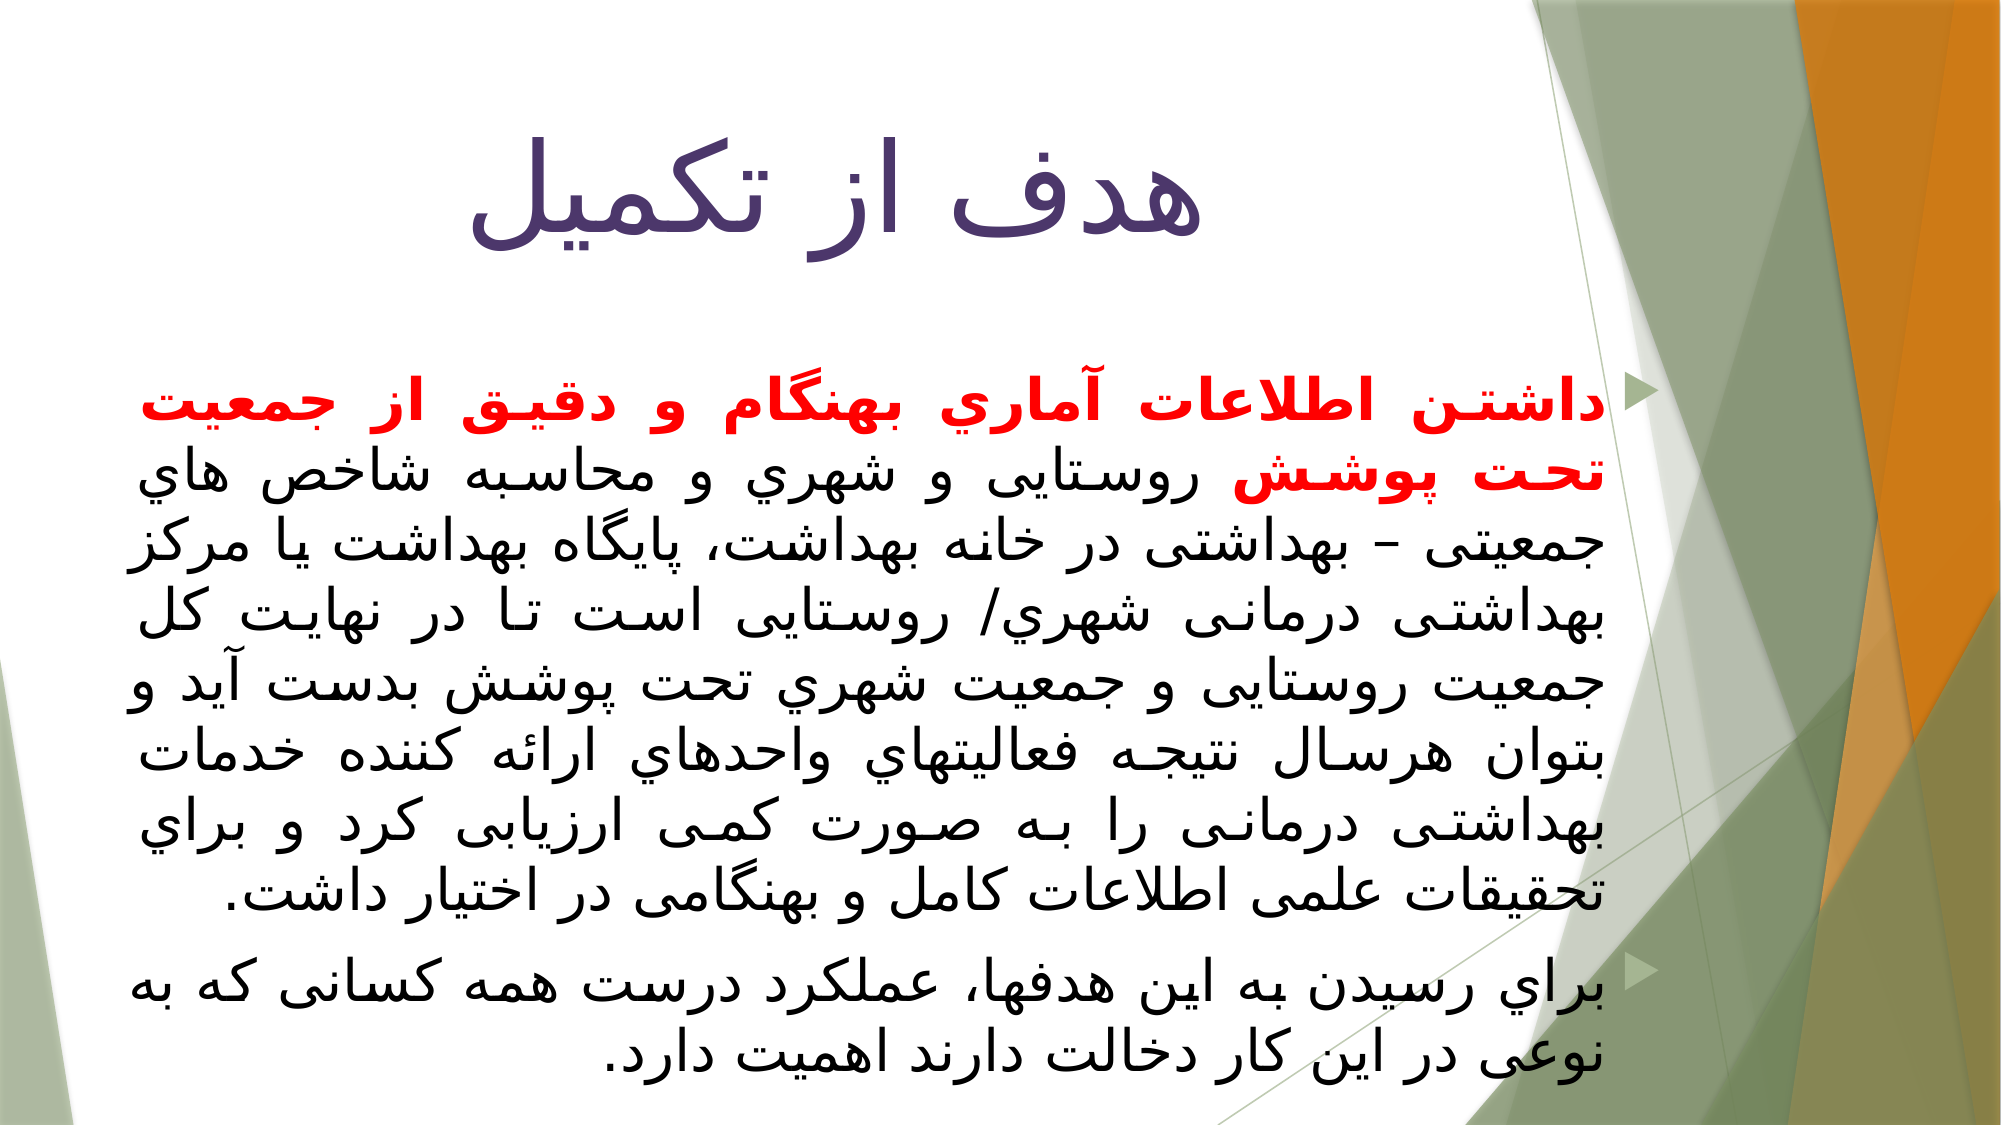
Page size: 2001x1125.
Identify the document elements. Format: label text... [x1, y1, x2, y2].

list داشتن اطلاعات آماري بهنگام و دقيق از جمعيت تحت پوشش روستایی و شهري و محاسبه شاخص هاي جمعيتی – بهداشتی در خانه بهداشت، پایگاه بهداشت یا مركز بهداشتی درمانی شهري/ روستایی است تا در نهایت كل جمعيت روستایی و جمعيت شهري تحت پوشش بدست آید و بتوان هرسال نتيجه فعاليتهاي واحدهاي ارائه كننده خدمات بهداشتی درمانی را به صورت كمی ارزیابی كرد و براي تحقيقات علمی اطلاعات كامل و بهنگامی در اختيار داشت. براي رسيدن به این هدفها، عملکرد درست همه كسانی كه به نوعی در این كار دخالت دارند اهميت دارد. [111, 354, 1680, 992]
title هدف از تکميل [111, 99, 1522, 317]
